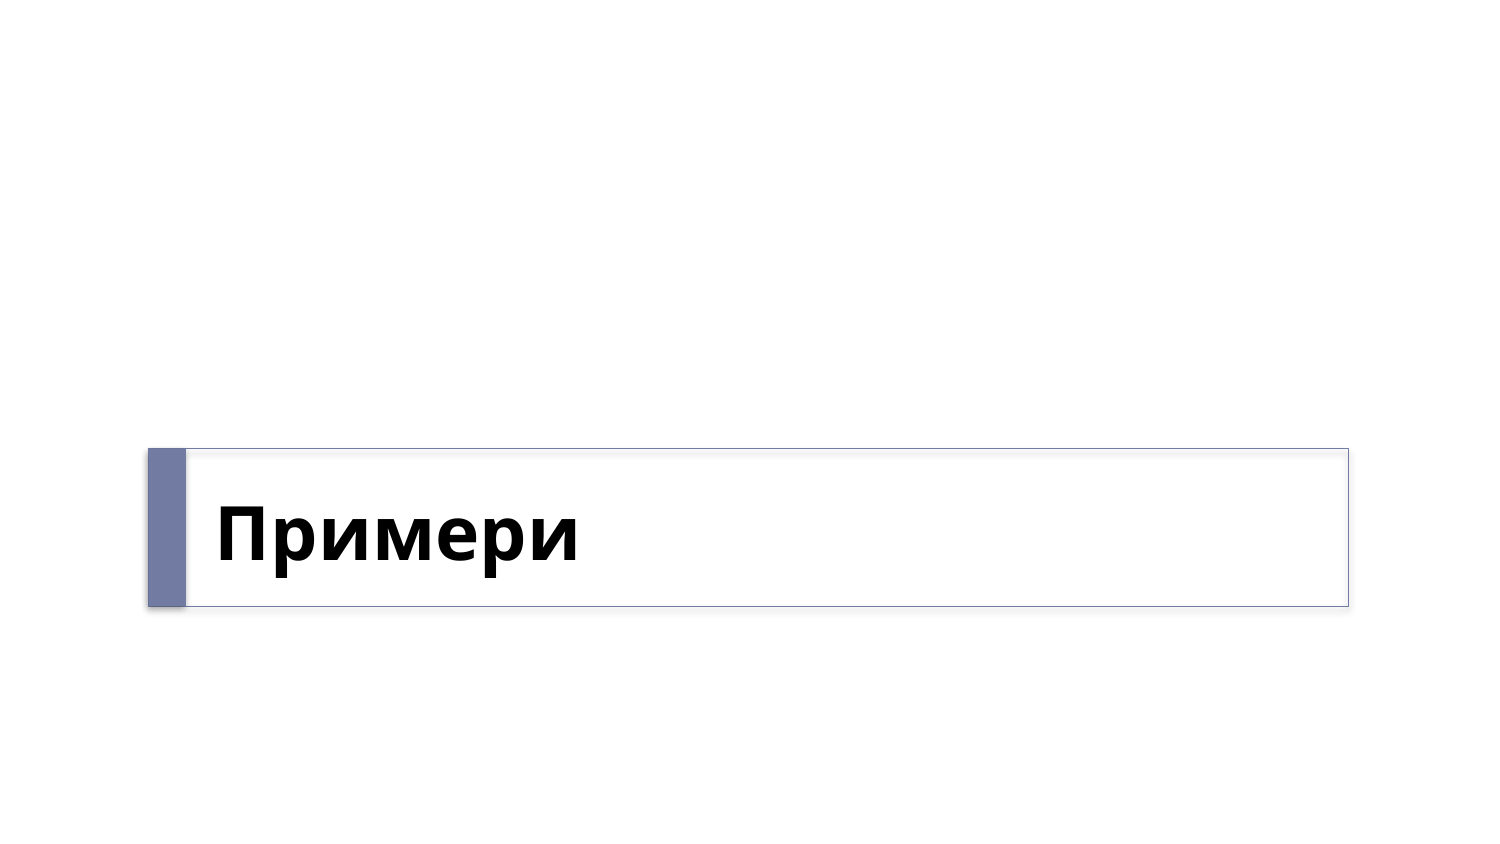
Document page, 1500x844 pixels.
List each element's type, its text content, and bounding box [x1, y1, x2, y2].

title Примери [200, 478, 1440, 600]
